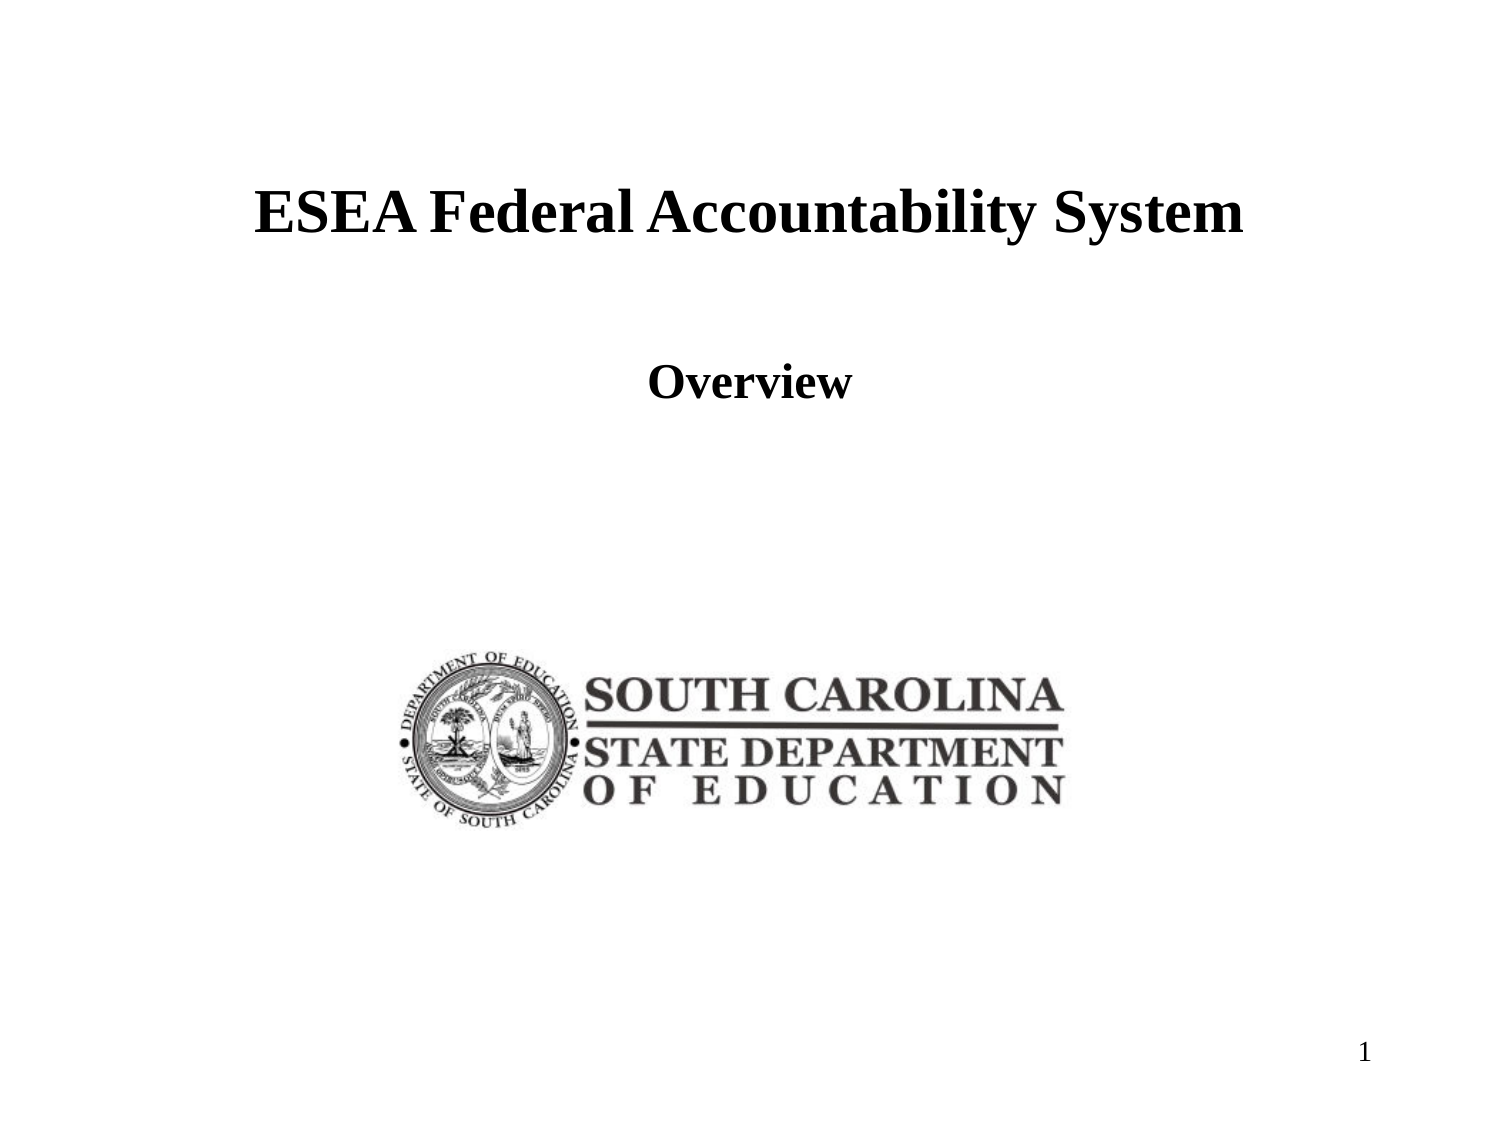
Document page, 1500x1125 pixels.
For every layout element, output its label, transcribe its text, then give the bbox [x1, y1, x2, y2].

picture [387, 649, 1101, 838]
slide_number 1 [1074, 1025, 1388, 1100]
list ESEA Federal Accountability System Overview [112, 75, 1388, 1000]
